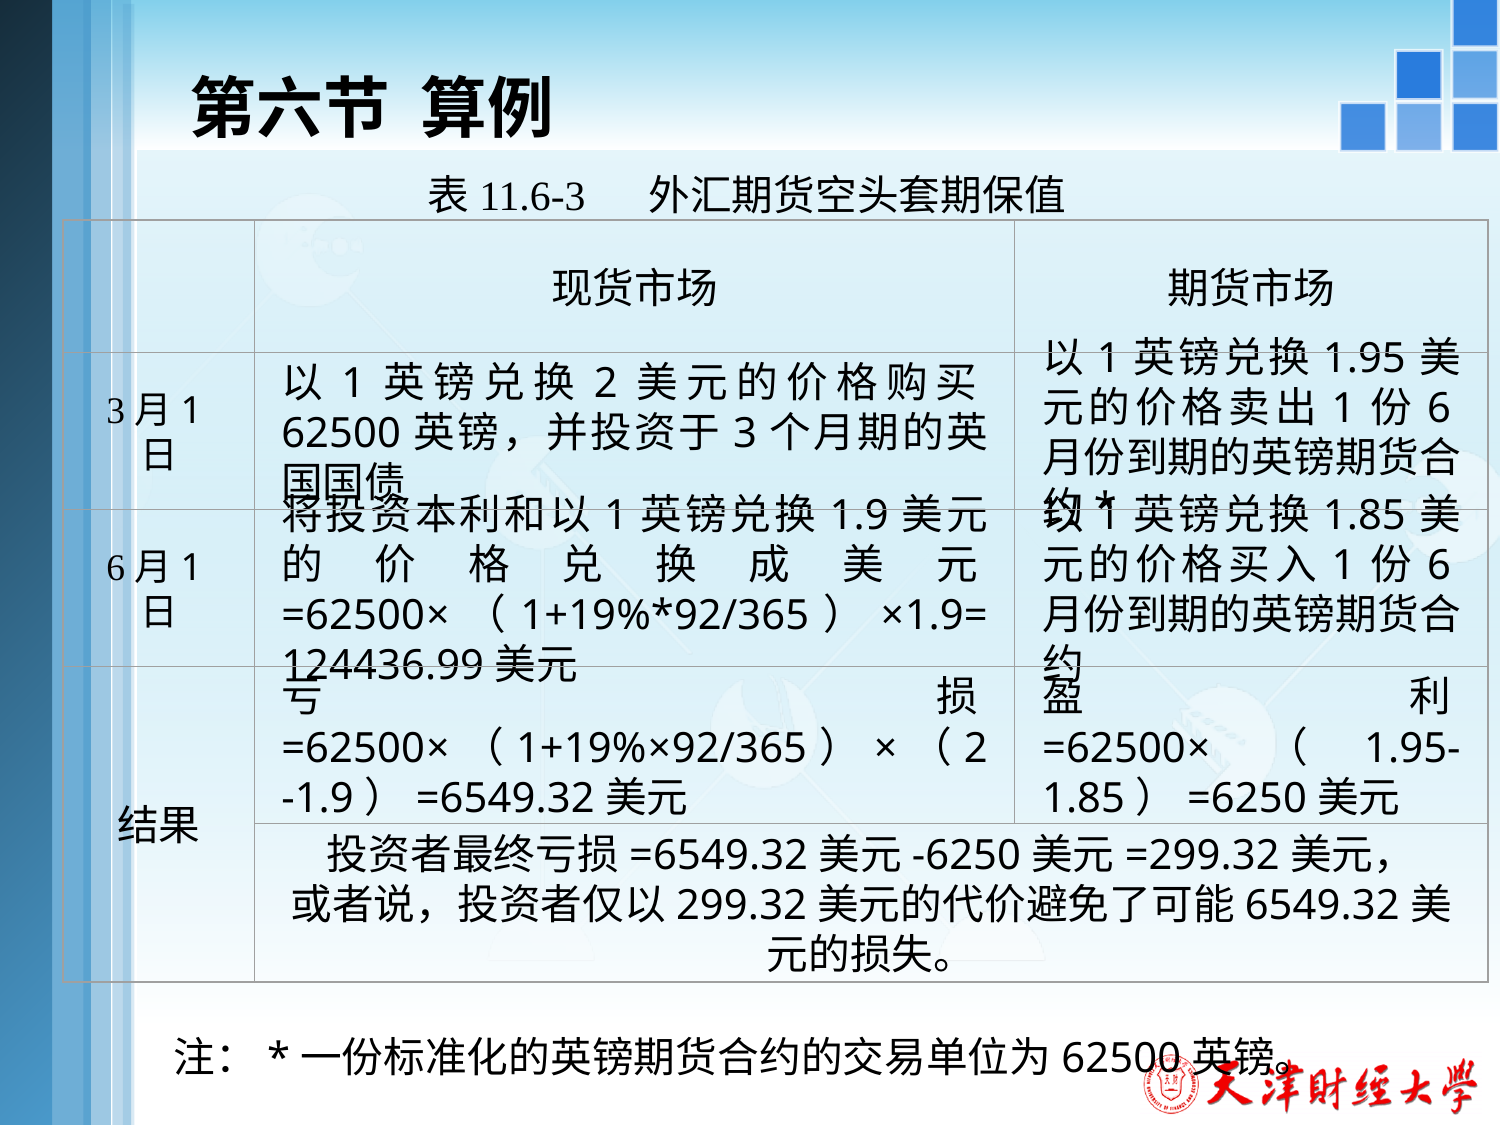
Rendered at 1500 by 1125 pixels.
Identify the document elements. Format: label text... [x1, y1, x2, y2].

picture [132, 150, 1500, 965]
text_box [62, 219, 1489, 983]
picture [1353, 1049, 1500, 1119]
text_box 表11.6-3 外汇期货空头套期保值 [241, 160, 1252, 218]
text_box 注：*一份标准化的英镑期货合约的交易单位为62500英镑。 [158, 1023, 1353, 1125]
title 第六节 算例 [174, 75, 1175, 138]
